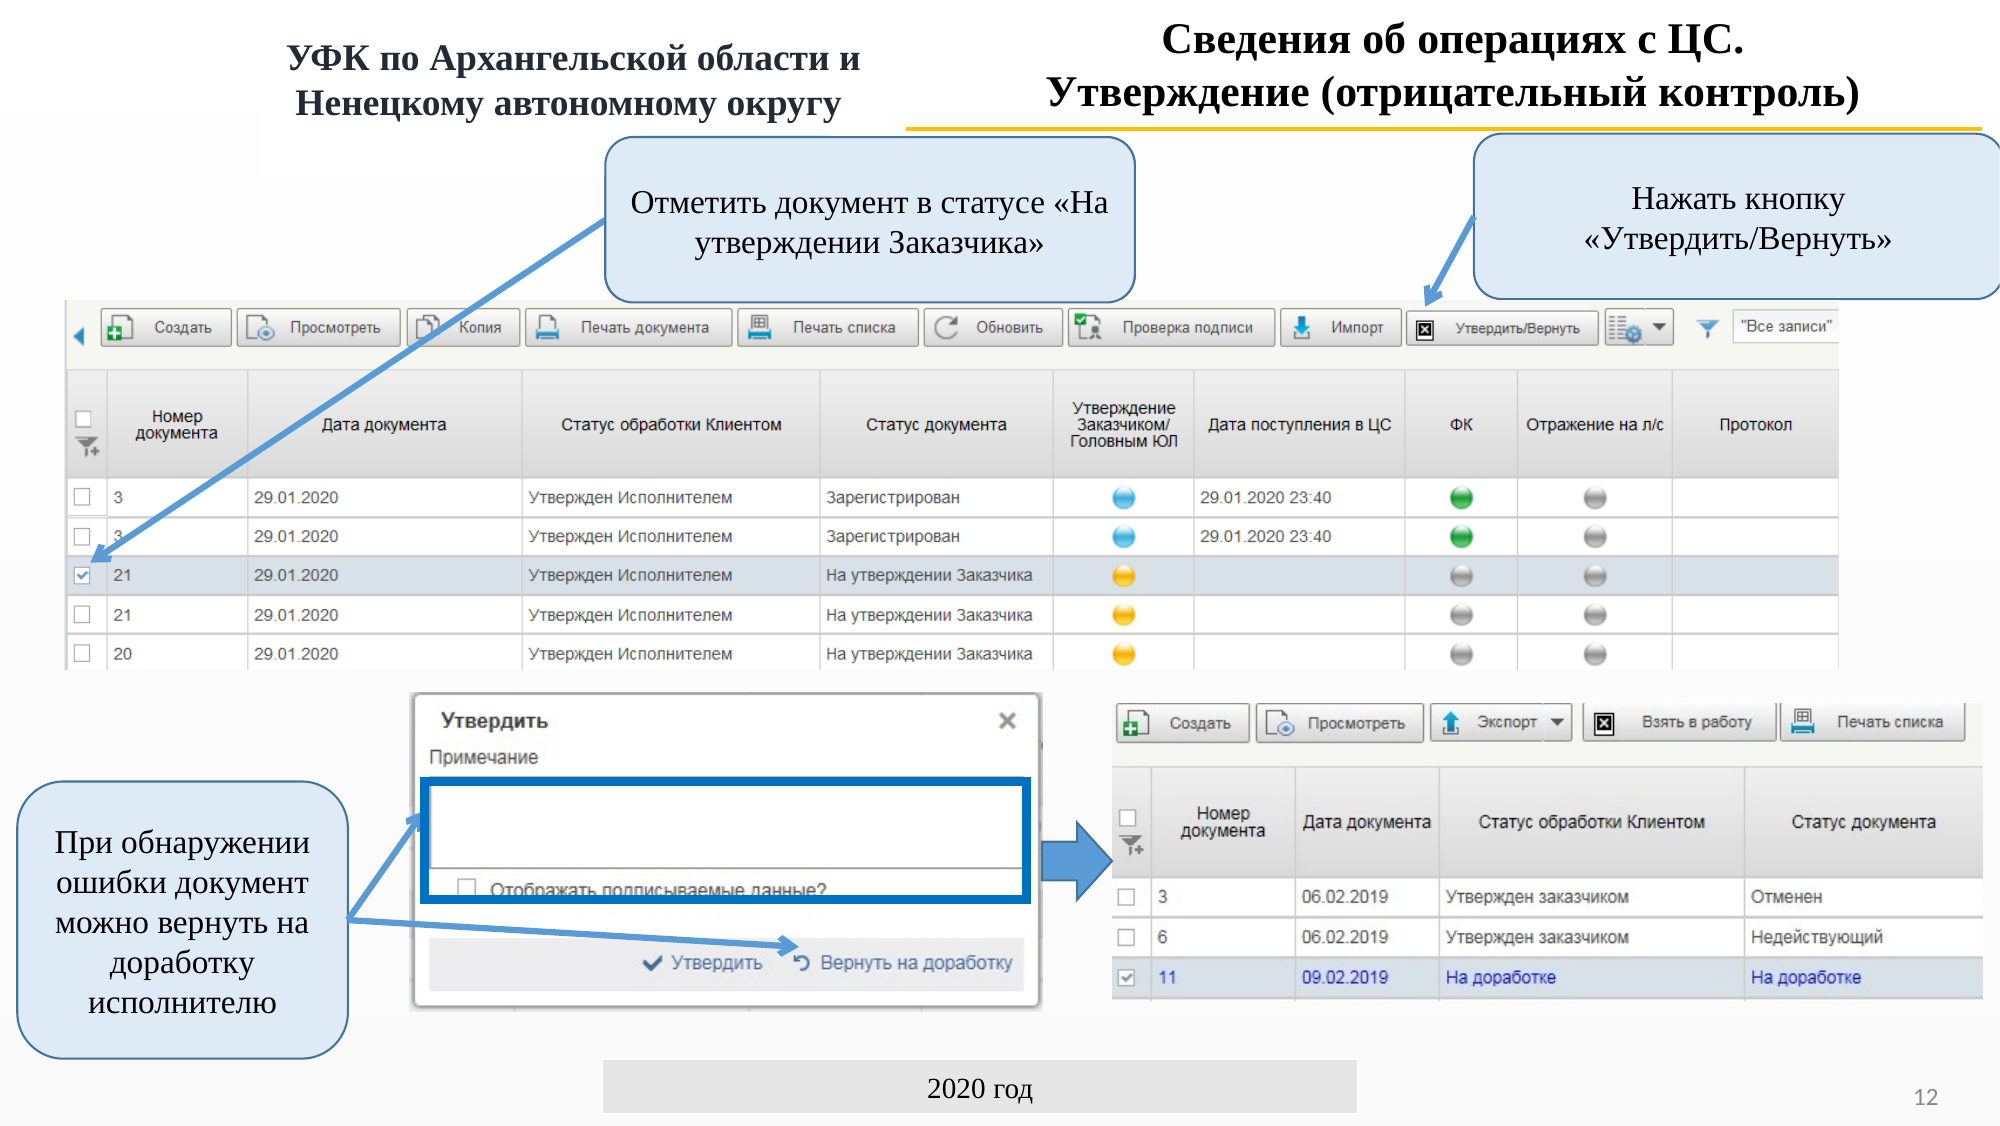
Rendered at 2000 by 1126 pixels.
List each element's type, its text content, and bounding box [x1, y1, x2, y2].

slide_number 12 [1503, 1065, 1954, 1126]
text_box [347, 810, 425, 920]
text_box УФК по Архангельской области и Ненецкому автономному округу [262, 45, 885, 176]
picture [409, 692, 1043, 1012]
picture [1112, 703, 1983, 1001]
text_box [1425, 216, 1474, 307]
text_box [90, 219, 606, 563]
text_box Сведения об операциях с ЦС. Утверждение (отрицательный контроль) [906, 0, 2000, 125]
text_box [347, 920, 799, 947]
text_box Отметить документ в статусе «На утверждении Заказчика» [604, 135, 1136, 300]
text_box Нажать кнопку «Утвердить/Вернуть» [1472, 132, 2000, 301]
text_box 2020 год [601, 1058, 1359, 1115]
text_box [1043, 819, 1112, 903]
text_box При обнаружении ошибки документ можно вернуть на доработку исполнителю [16, 780, 349, 1060]
picture [63, 300, 1839, 670]
